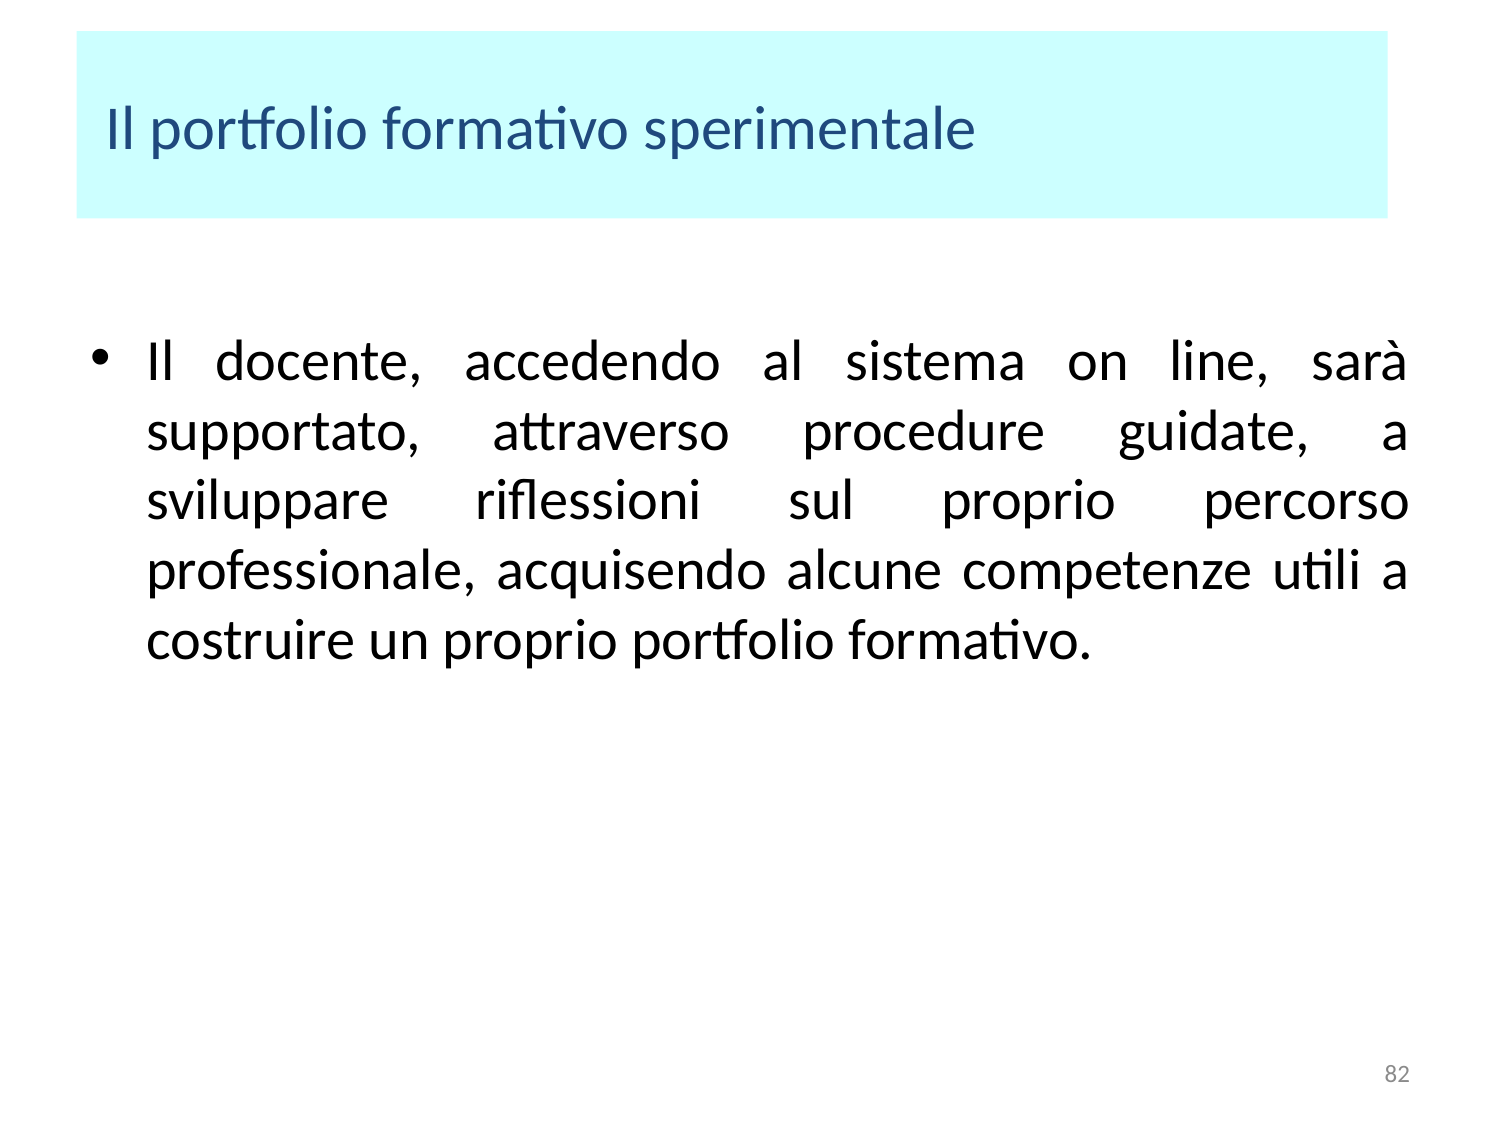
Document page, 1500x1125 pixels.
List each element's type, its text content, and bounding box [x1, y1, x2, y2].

text_box Il portfolio formativo sperimentale [76, 31, 1388, 219]
list Il docente, accedendo al sistema on line, sarà supportato, attraverso procedure guidate, a sviluppare riflessioni sul proprio percorso professionale, acquisendo alcune competenze utili a costruire un proprio portfolio formativo. [75, 314, 1425, 1005]
slide_number 82 [1074, 1042, 1425, 1103]
